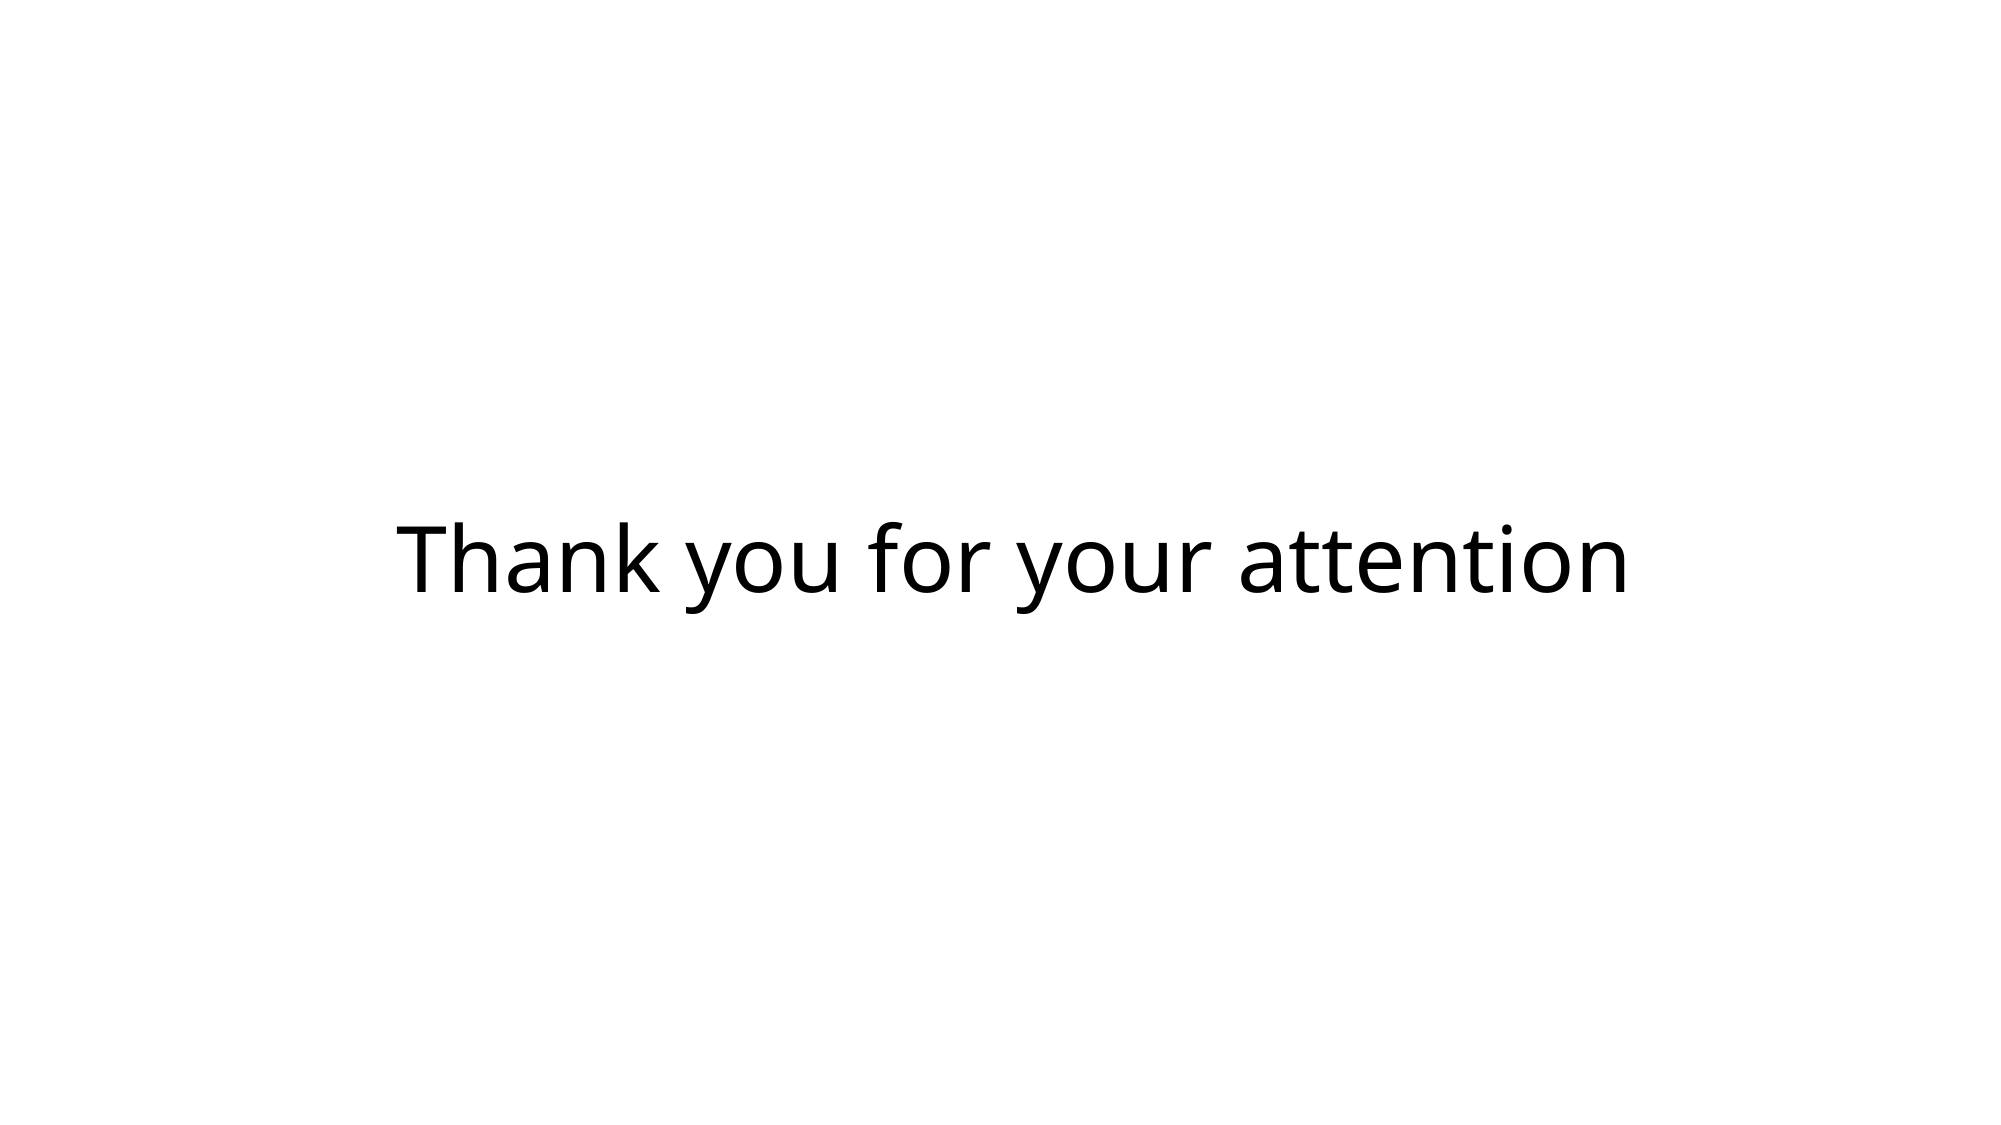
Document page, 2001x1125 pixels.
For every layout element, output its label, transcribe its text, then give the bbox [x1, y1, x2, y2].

title Thank you for your attention [152, 453, 1878, 672]
